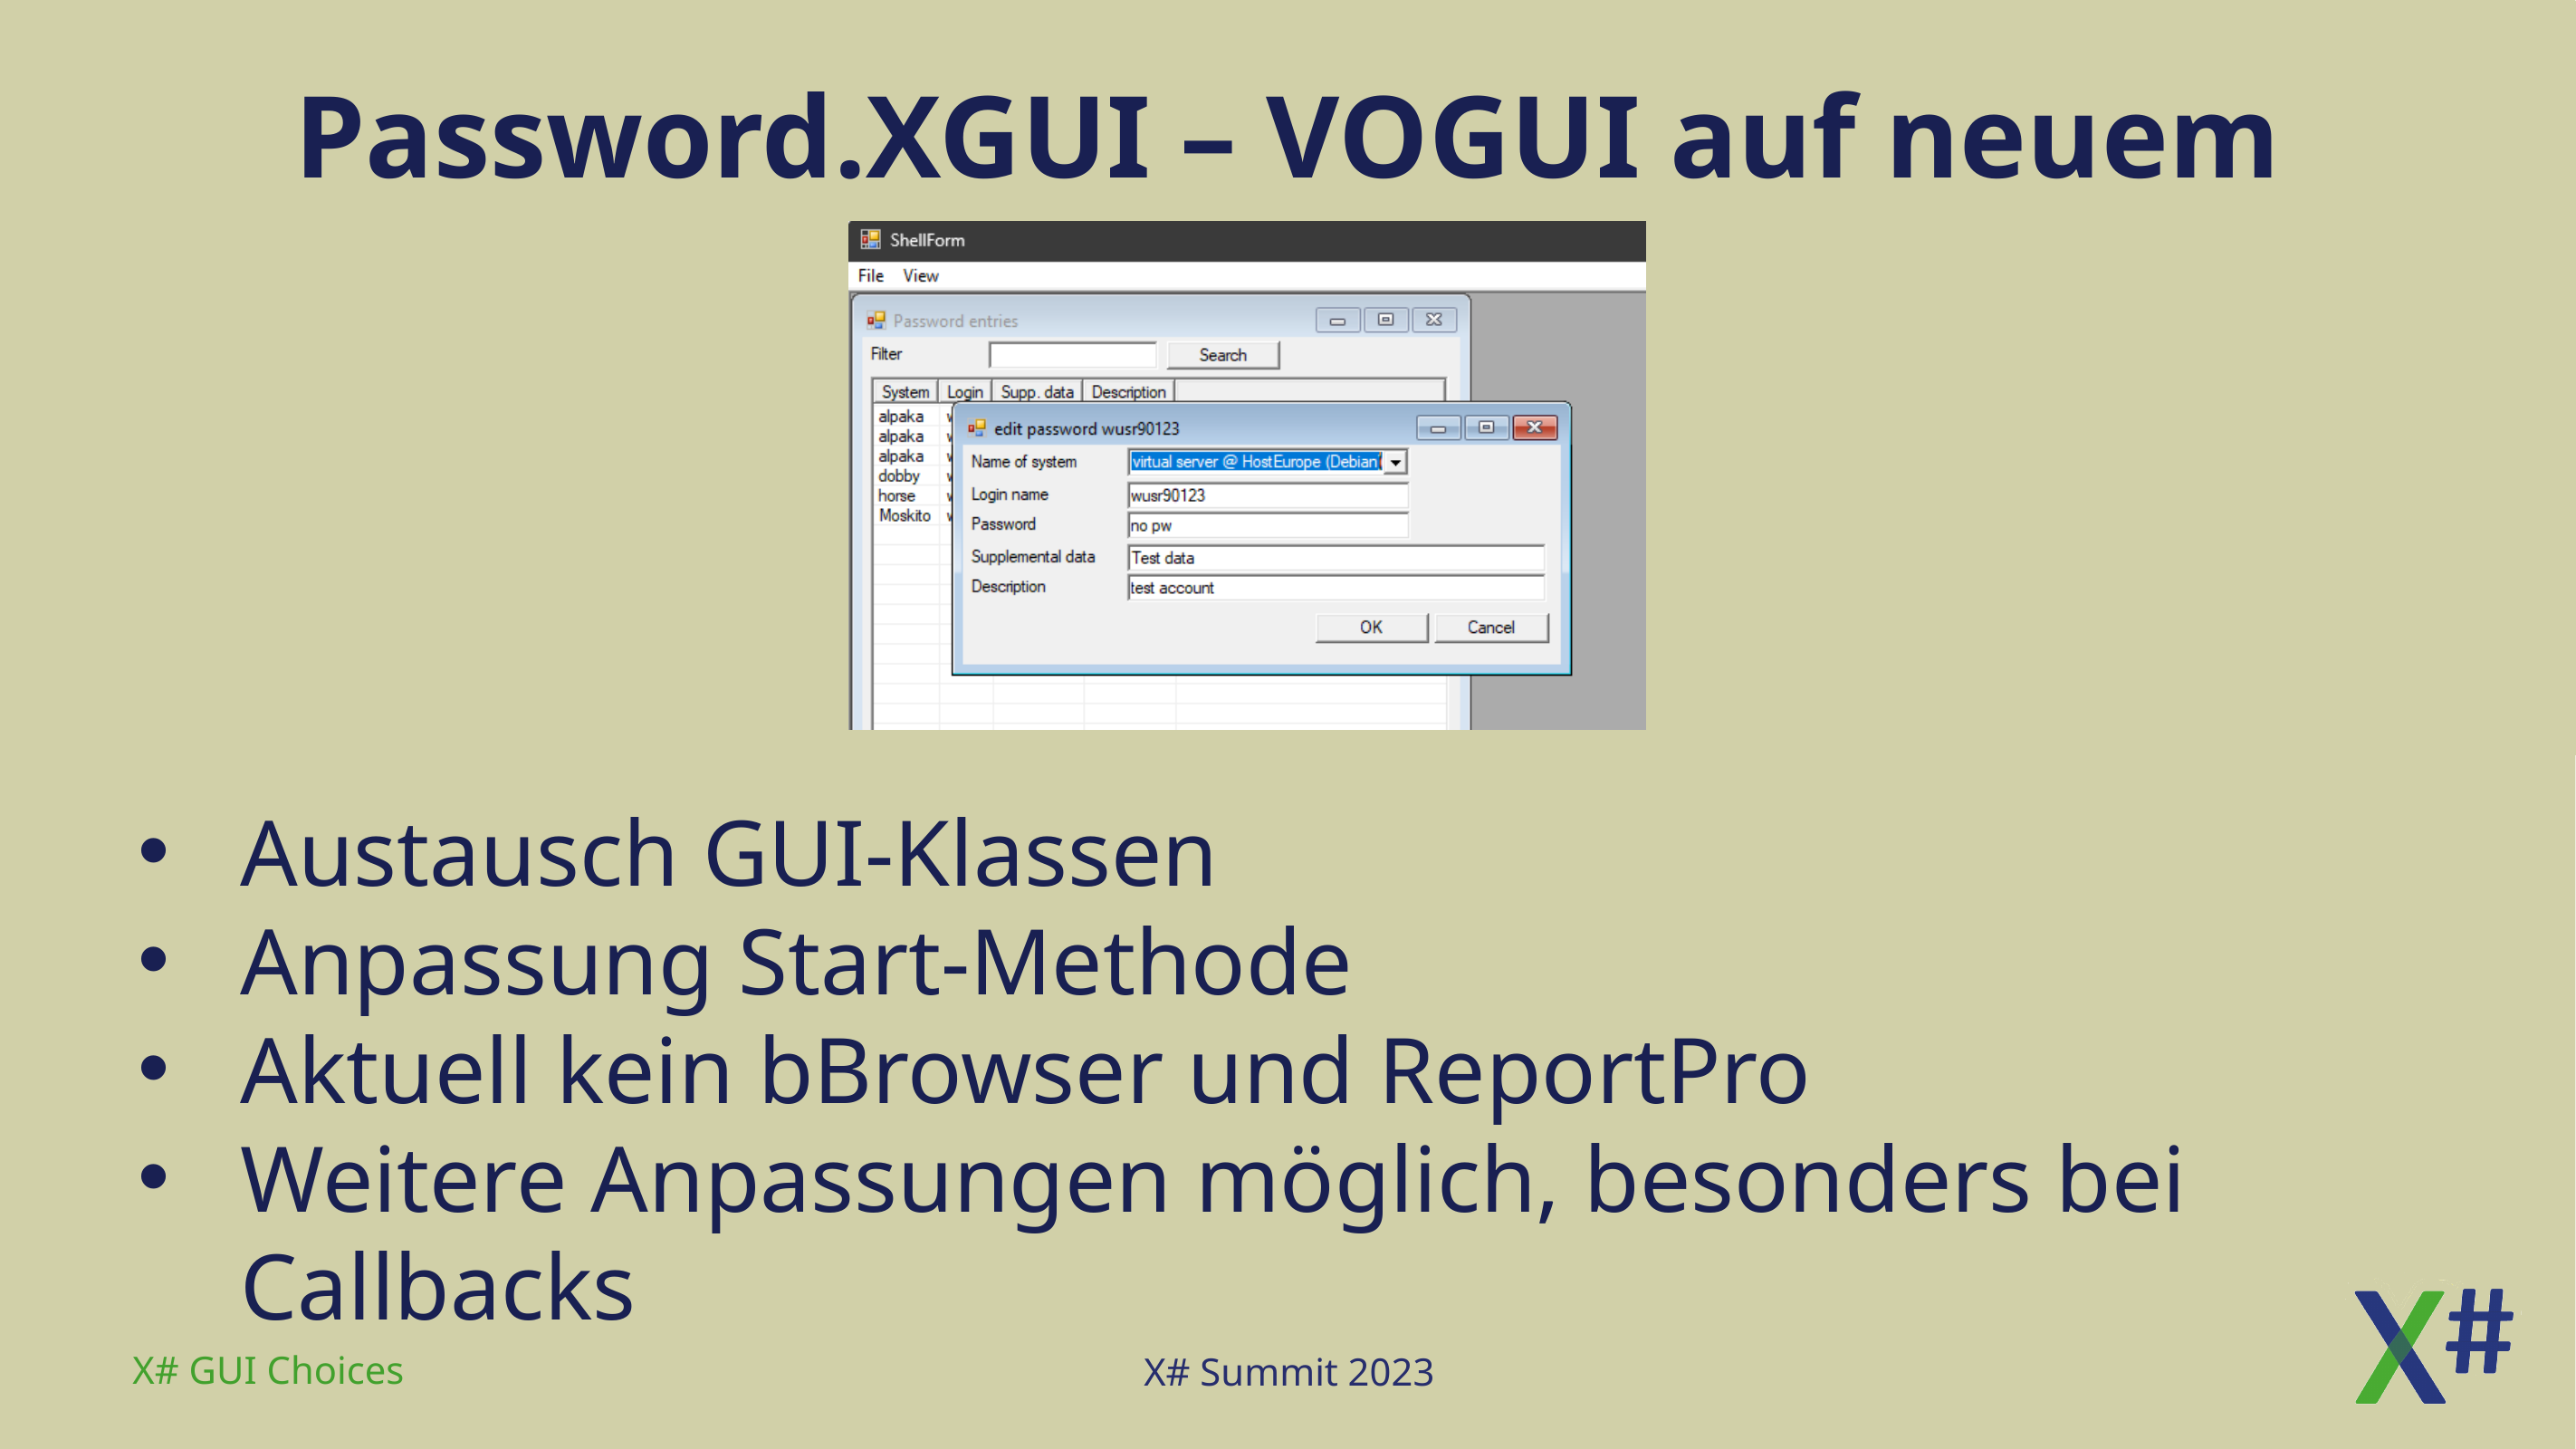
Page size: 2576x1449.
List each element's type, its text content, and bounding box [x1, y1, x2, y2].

picture [2335, 1267, 2536, 1425]
picture [848, 221, 1646, 730]
title Password.XGUI – VOGUI auf neuem Fundament [129, 58, 2447, 211]
text_box Austausch GUI-Klassen Anpassung Start-Methode Aktuell kein bBrowser und ReportPro Weitere Anpassungen möglich, besonders bei Callbacks [125, 788, 2443, 1228]
